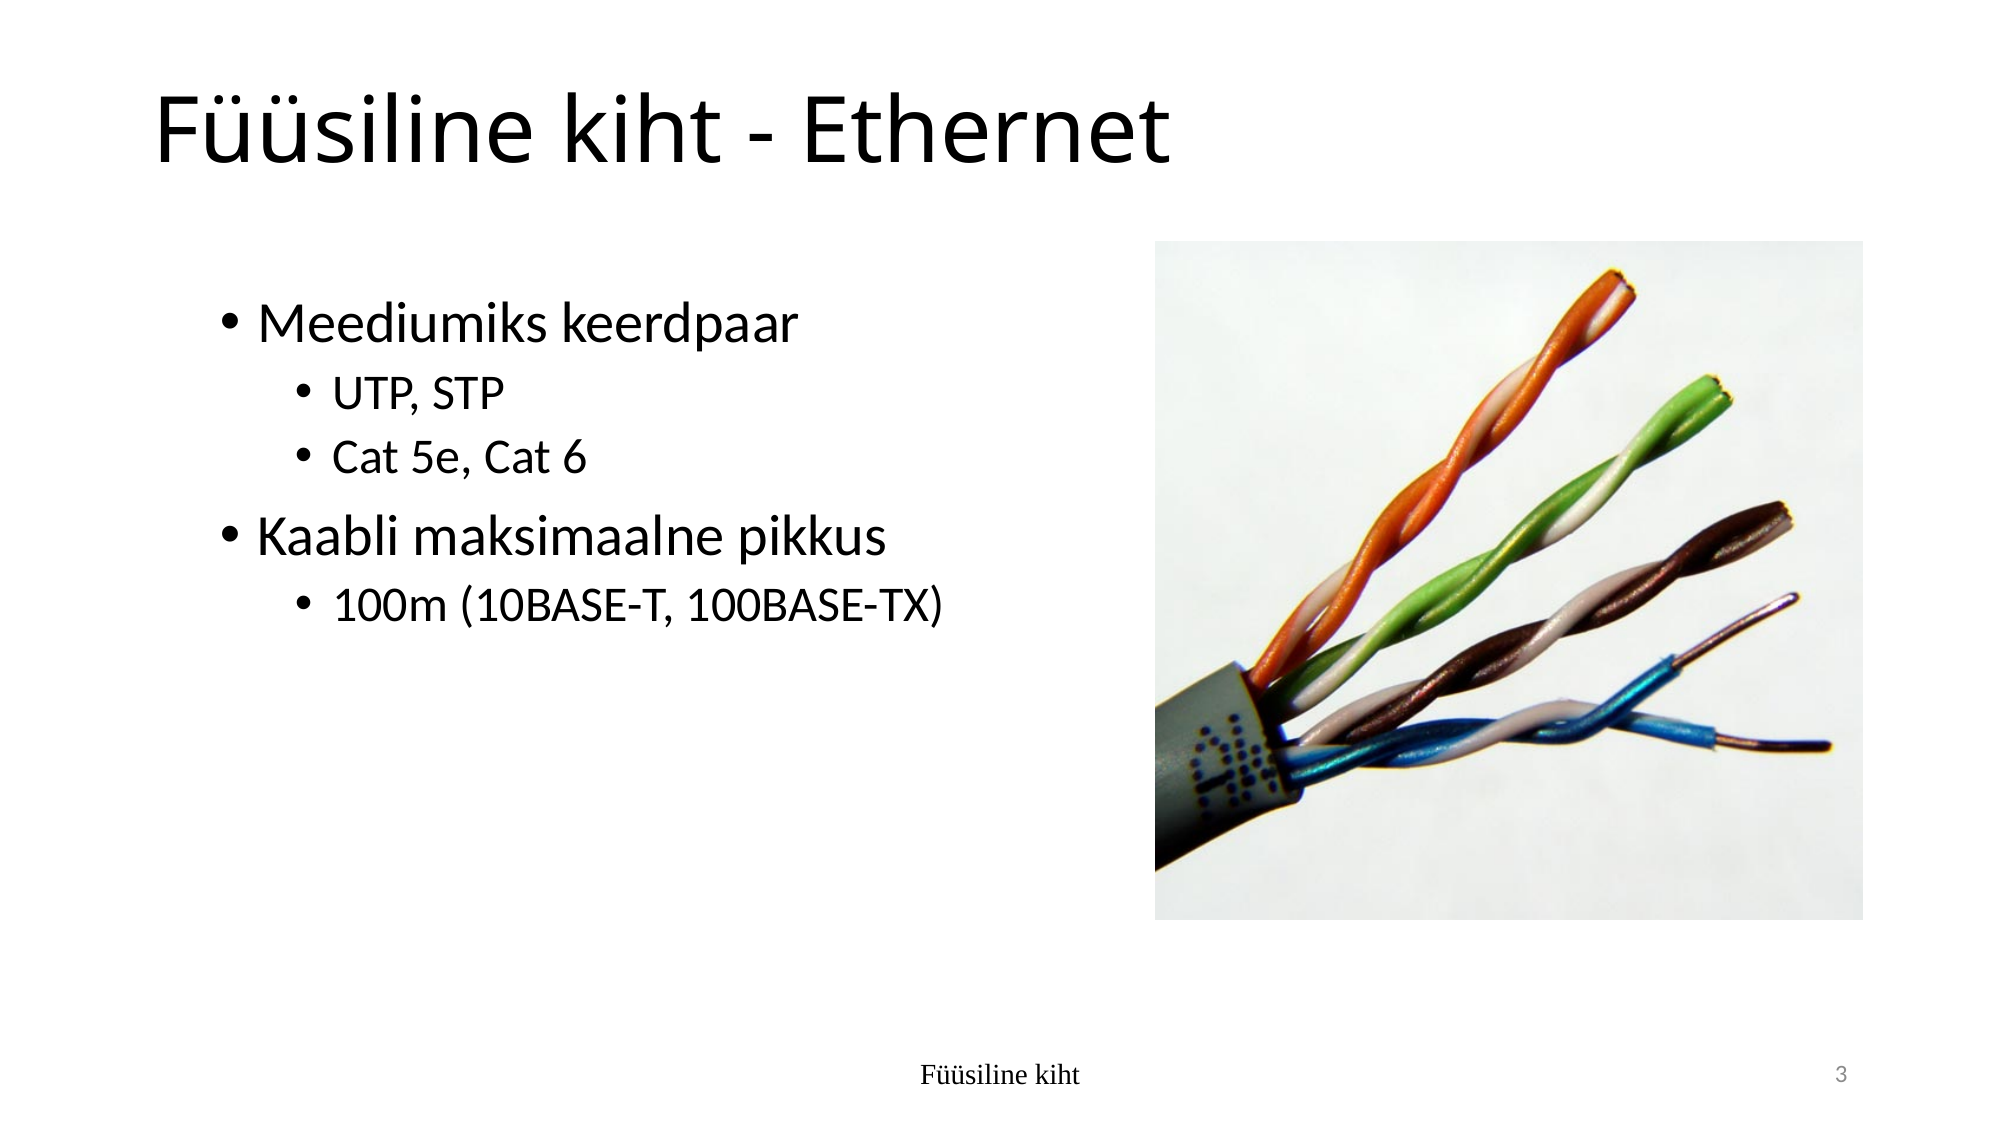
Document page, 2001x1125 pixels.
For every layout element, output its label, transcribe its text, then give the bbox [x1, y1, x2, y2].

footer Füüsiline kiht [662, 1042, 1338, 1103]
text_box Meediumiks keerdpaar UTP, STP Cat 5e, Cat 6 Kaabli maksimaalne pikkus 100m (10BASE-T, 100BASE-TX) [204, 285, 1088, 999]
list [1155, 241, 1863, 920]
slide_number 3 [1412, 1042, 1863, 1103]
title Füüsiline kiht - Ethernet [137, 24, 1863, 242]
